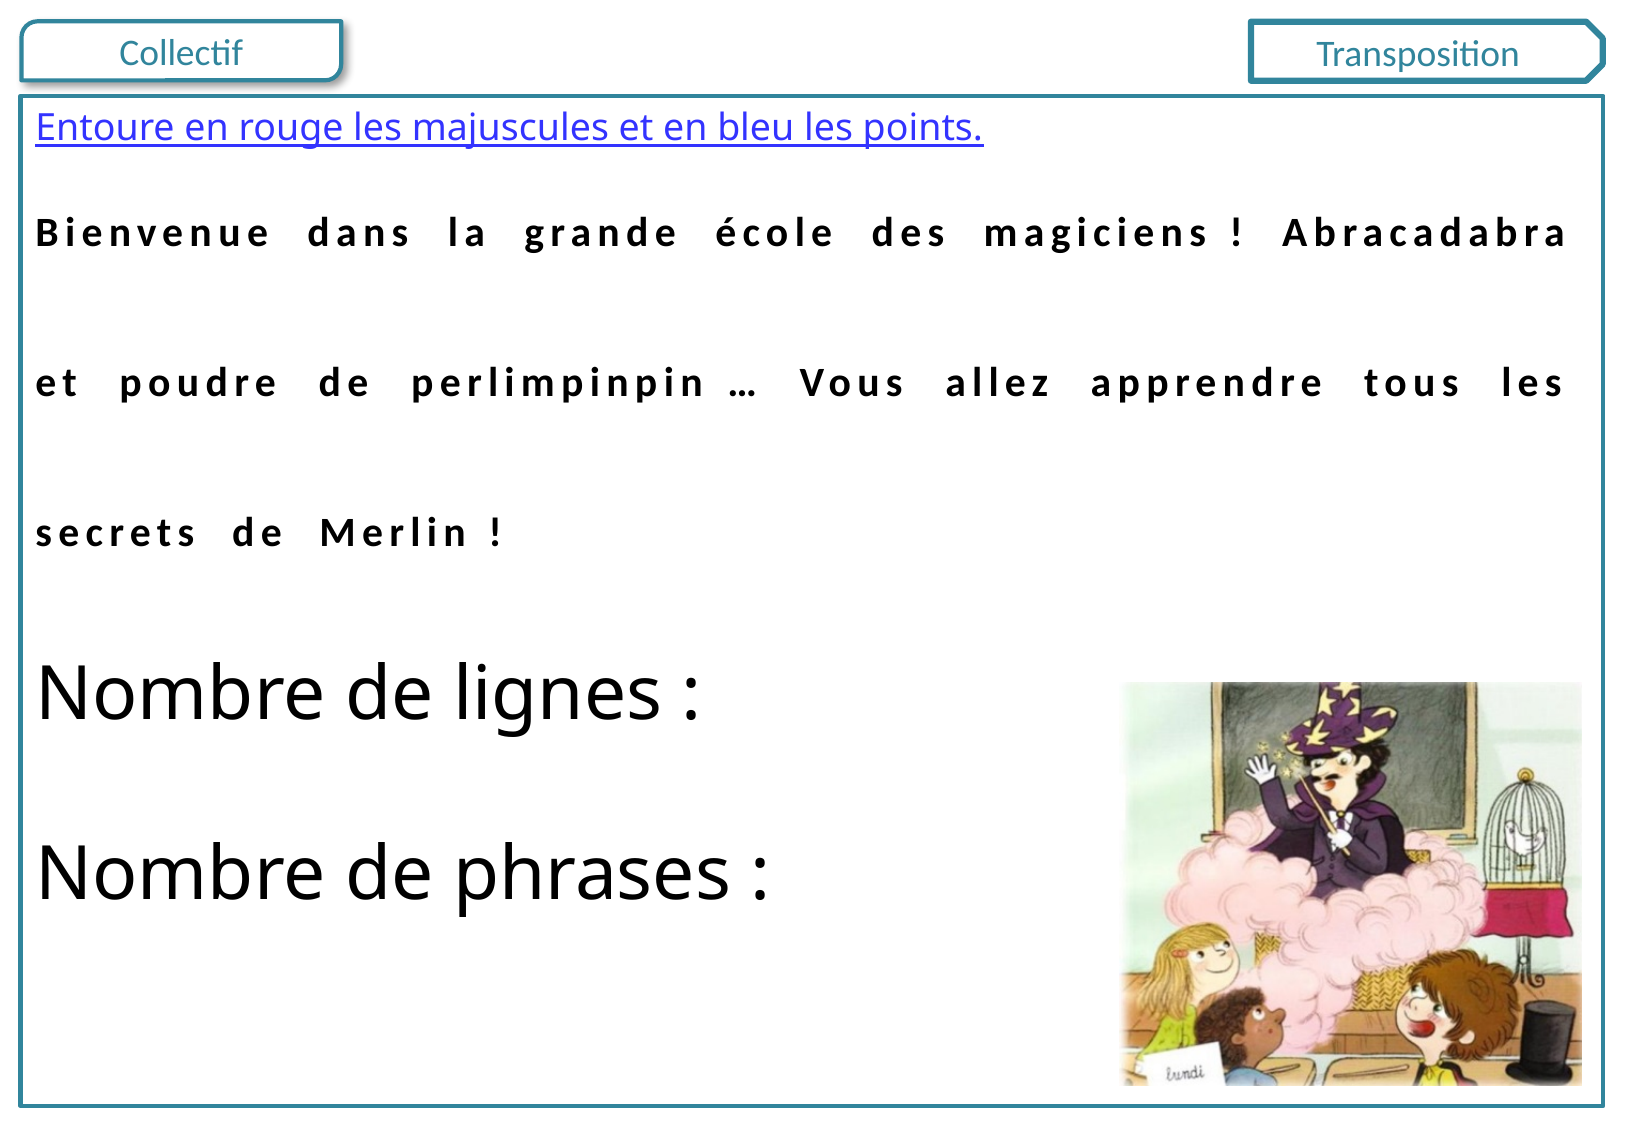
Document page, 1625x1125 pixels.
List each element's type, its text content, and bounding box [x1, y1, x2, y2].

picture [1118, 681, 1582, 1086]
list Bienvenue dans la grande école des magiciens ! Abracadabra et poudre de perlimpinpin … Vous allez apprendre tous les secrets de Merlin ! Nombre de lignes : Nombre de phrases : [20, 97, 1603, 1019]
list Entoure en rouge les majuscules et en bleu les points. [18, 94, 1605, 1108]
list Transposition [1251, 21, 1585, 81]
